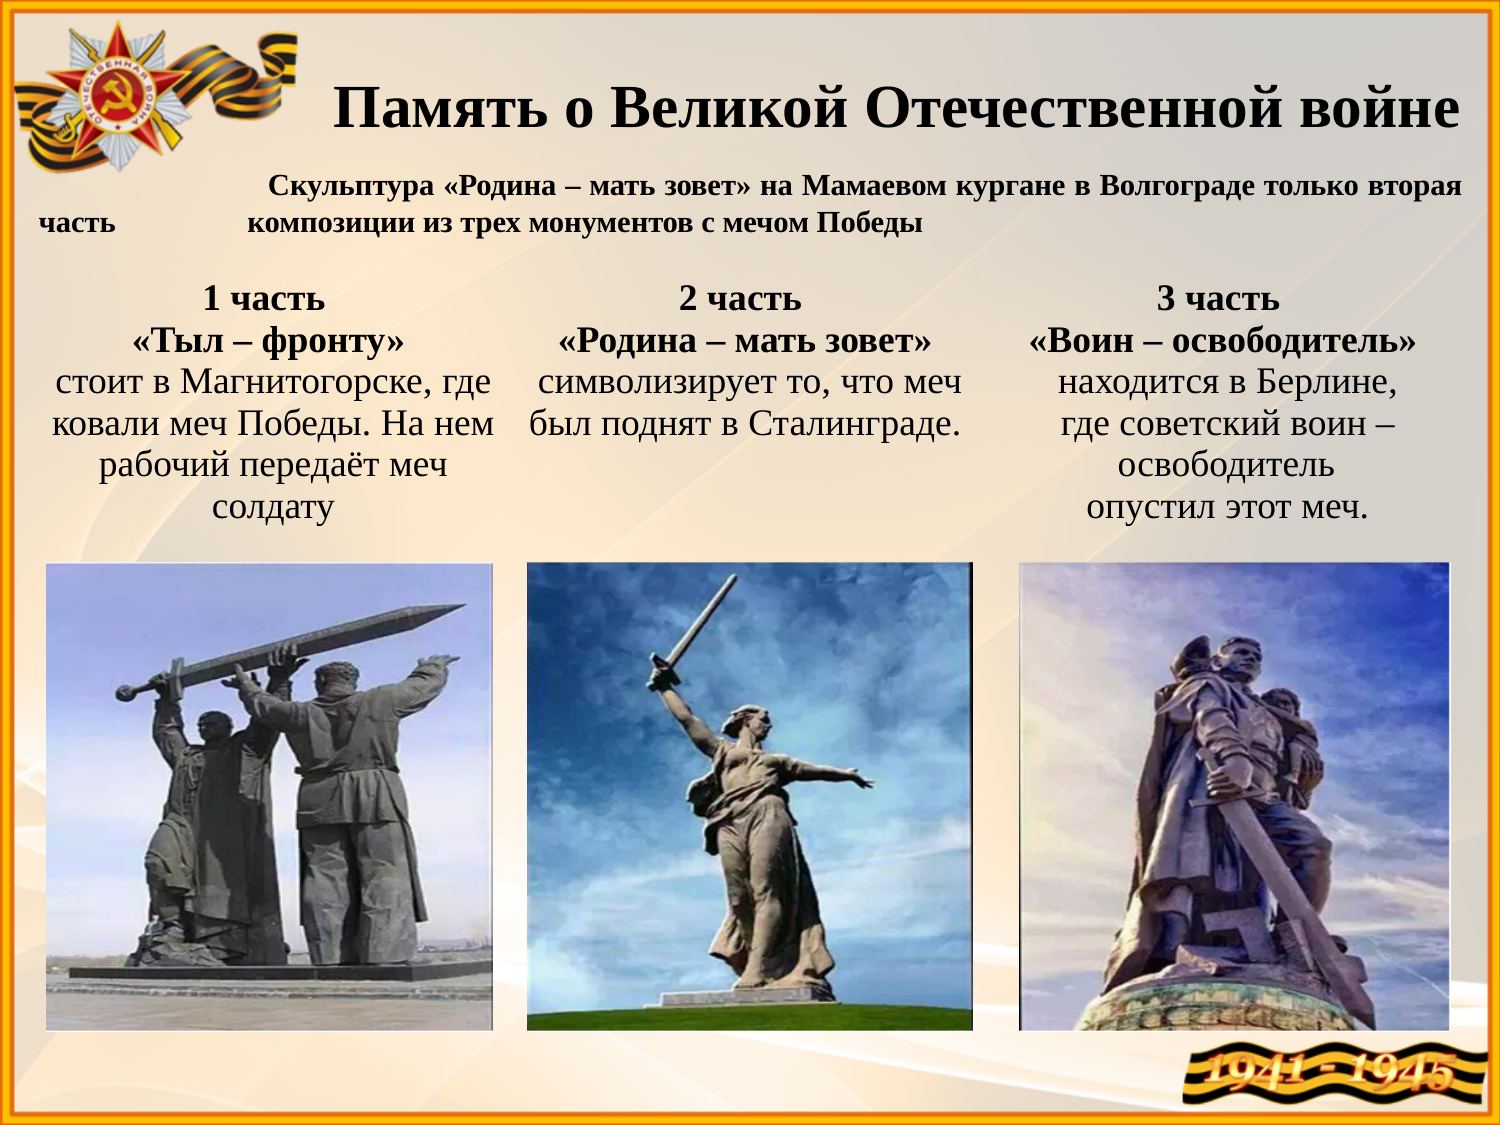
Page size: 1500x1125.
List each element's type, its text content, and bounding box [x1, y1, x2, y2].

table_header 3 часть «Воин – освободитель» находится в Берлине, где советский воин – освободитель опустил этот меч. [988, 270, 1465, 575]
title Память о Великой Отечественной войне Скульптура «Родина – мать зовет» на Мамаевом кургане в Волгограде только вторая часть композиции из трех монументов с мечом Победы [23, 23, 1477, 282]
table_header 2 часть «Родина – мать зовет» символизирует то, что меч был поднят в Сталинграде. [512, 270, 988, 575]
picture [0, 0, 1500, 1125]
table_header 1 часть «Тыл – фронту» стоит в Магнитогорске, где ковали меч Победы. На нем рабочий передаёт меч солдату [35, 270, 512, 575]
